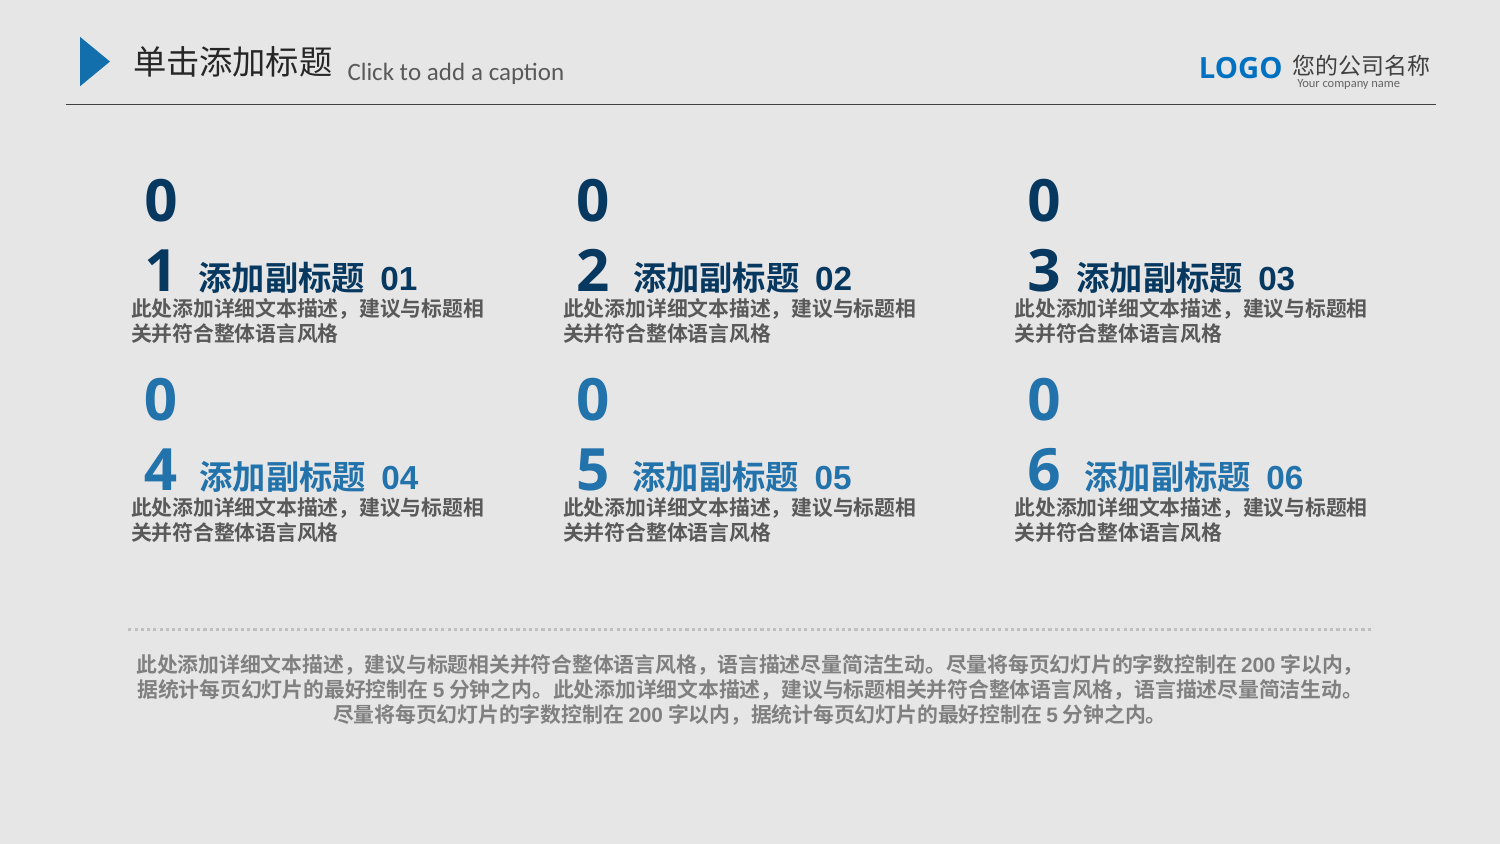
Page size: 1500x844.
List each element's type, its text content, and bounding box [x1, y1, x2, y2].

text_box 此处添加详细文本描述，建议与标题相关并符合整体语言风格，语言描述尽量简洁生动。尽量将每页幻灯片的字数控制在200字以内，据统计每页幻灯片的最好控制在5分钟之内。此处添加详细文本描述，建议与标题相关并符合整体语言风格，语言描述尽量简洁生动。尽量将每页幻灯片的字数控制在200字以内，据统计每页幻灯片的最好控制在5分钟之内。 [127, 651, 1373, 727]
text_box [78, 34, 112, 89]
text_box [1013, 431, 1374, 545]
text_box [1013, 232, 1374, 346]
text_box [562, 232, 923, 346]
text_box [130, 431, 491, 545]
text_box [121, 35, 643, 92]
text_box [562, 431, 923, 545]
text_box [1158, 42, 1495, 98]
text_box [131, 232, 491, 346]
